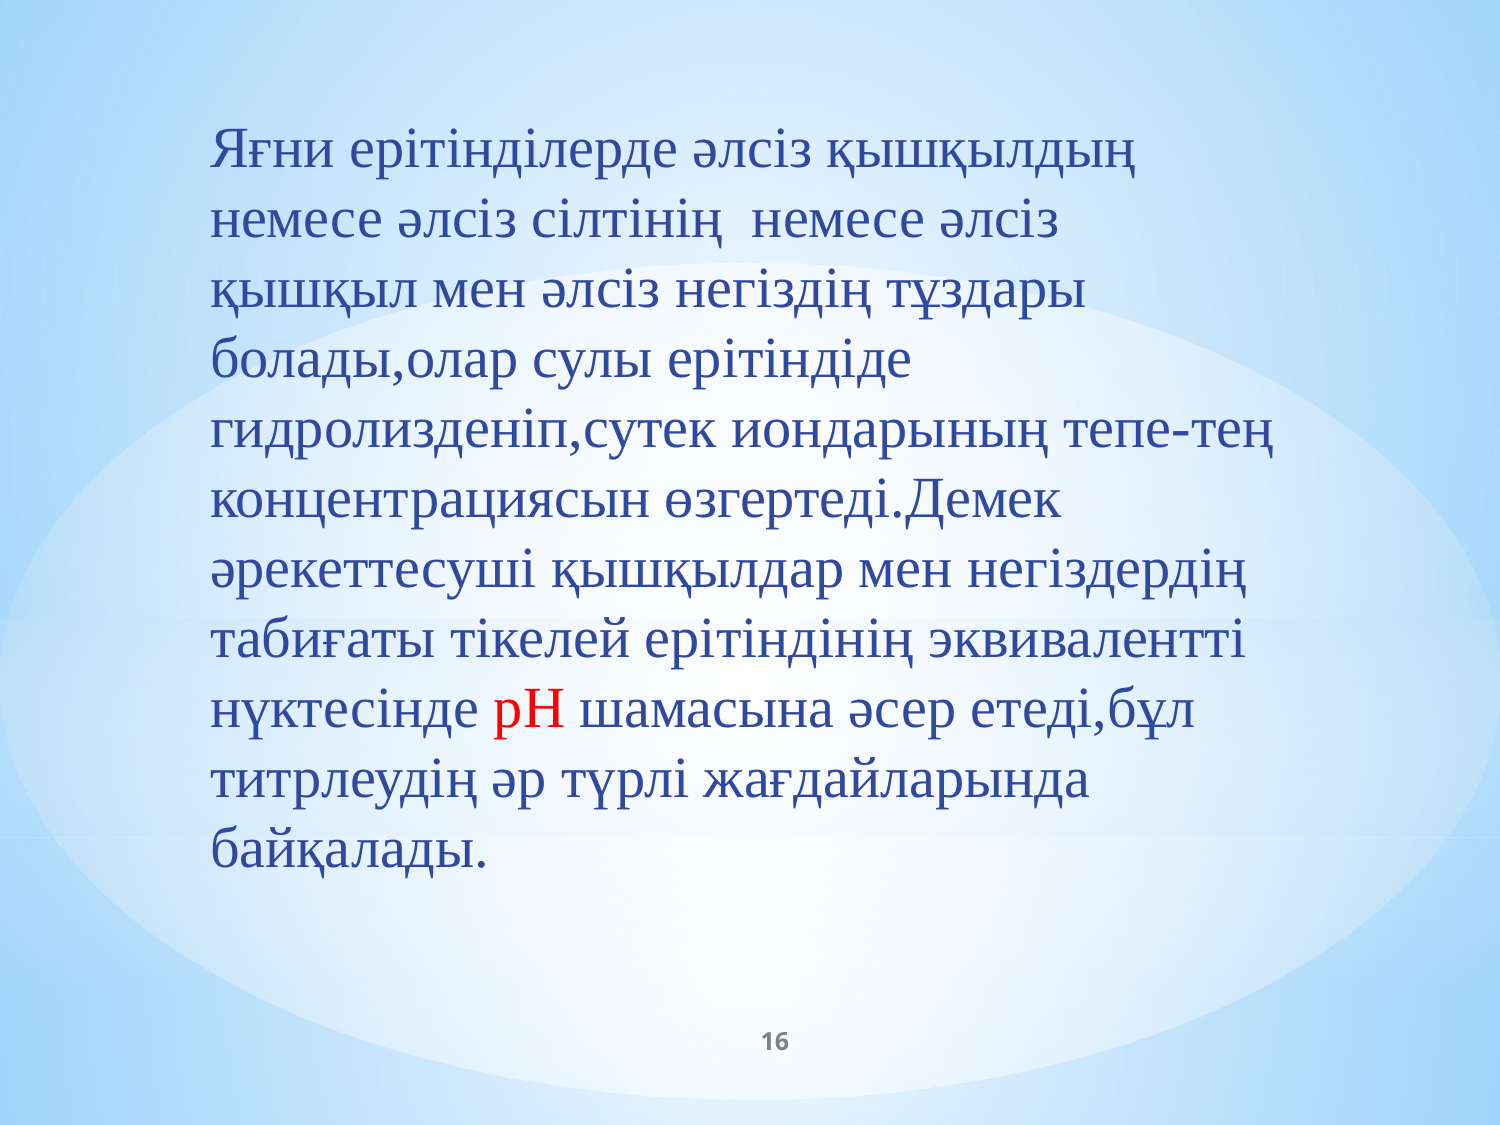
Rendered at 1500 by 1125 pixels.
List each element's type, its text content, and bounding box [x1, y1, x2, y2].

list Яғни ерітінділерде әлсіз қышқылдың немесе әлсіз сілтінің немесе әлсіз қышқыл мен әлсіз негіздің тұздары болады,олар сулы ерітіндіде гидролизденіп,сутек иондарының тепе-тең концентрациясын өзгертеді.Демек әрекеттесуші қышқылдар мен негіздердің табиғаты тікелей ерітіндінің эквивалентті нүктесінде pH шамасына әсер етеді,бұл титрлеудің әр түрлі жағдайларында байқалады. [187, 101, 1294, 918]
slide_number 16 [624, 1012, 925, 1073]
